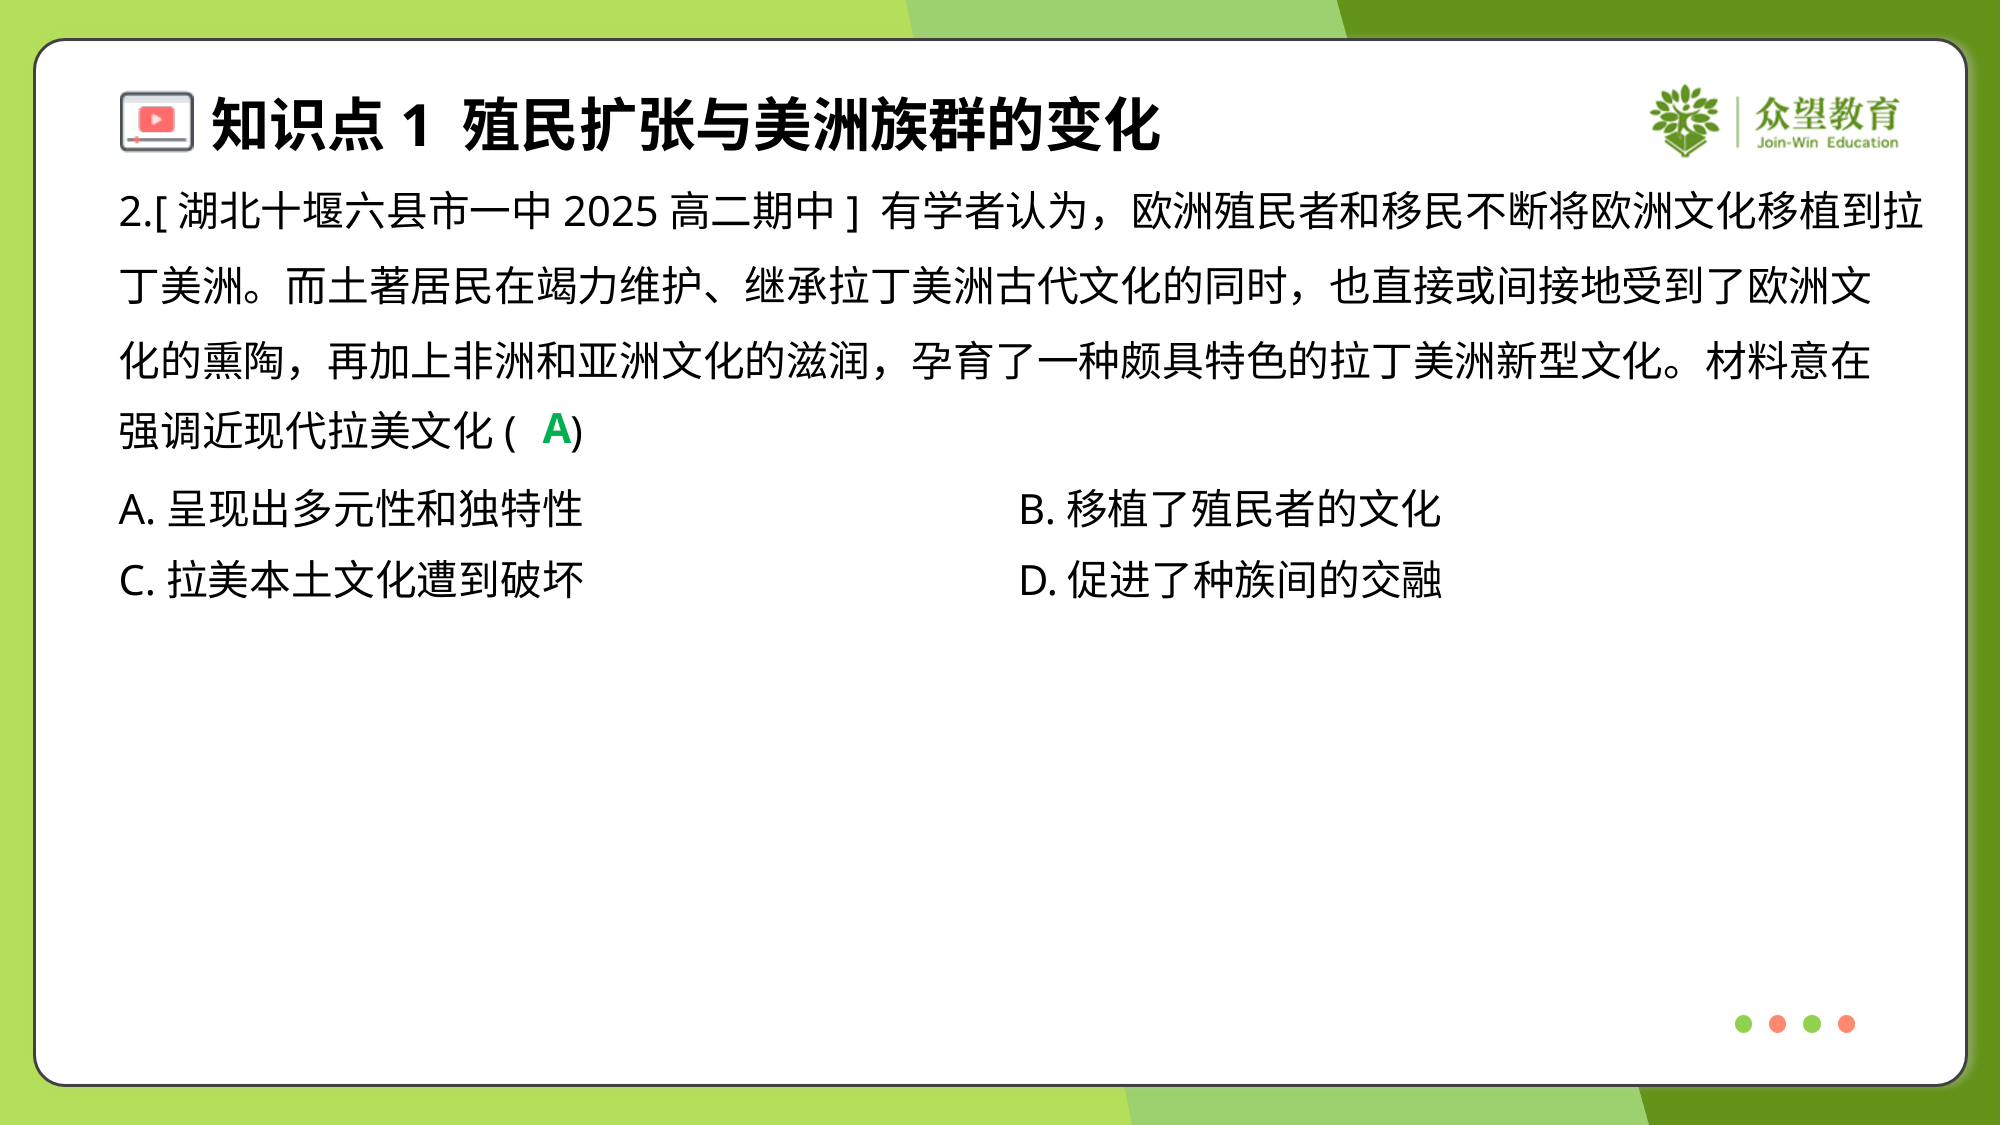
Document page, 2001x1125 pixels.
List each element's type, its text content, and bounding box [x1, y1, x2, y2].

picture [0, 0, 2000, 1125]
text_box 2.[湖北十堰六县市一中2025高二期中] 有学者认为，欧洲殖民者和移民不断将欧洲文化移植到拉 丁美洲。而土著居民在竭力维护、继承拉丁美洲古代文化的同时，也直接或间接地受到了欧洲文 化的熏陶，再加上非洲和亚洲文化的滋润，孕育了一种颇具特色的拉丁美洲新型文化。材料意在 强调近现代拉美文化( ) [118, 159, 1883, 448]
text_box A.呈现出多元性和独特性 B.移植了殖民者的文化 C.拉美本土文化遭到破坏 D.促进了种族间的交融 [118, 457, 1883, 597]
text_box A [526, 381, 588, 446]
